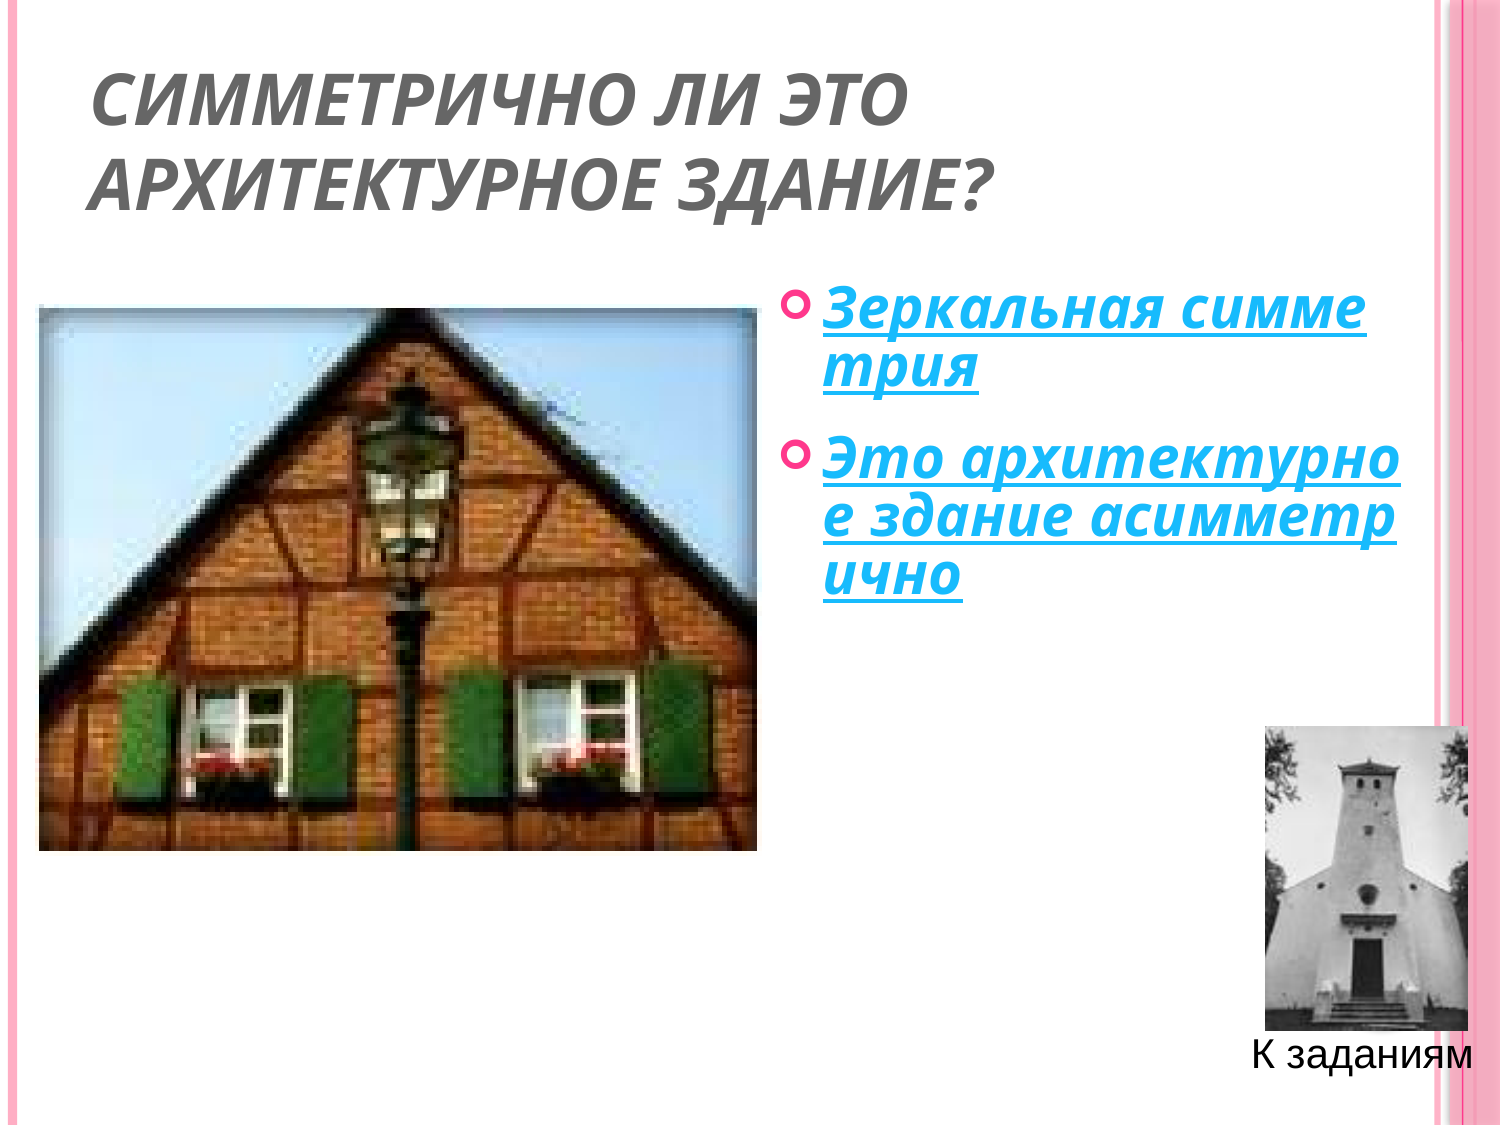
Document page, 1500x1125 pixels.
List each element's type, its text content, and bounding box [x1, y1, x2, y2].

picture [1265, 726, 1469, 1032]
title Симметрично ли это архитектурное здание? [75, 45, 1425, 233]
list Зеркальная симметрия Это архитектурное здание асимметрично [762, 262, 1426, 1125]
text_box К заданиям [1224, 1019, 1500, 1085]
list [34, 304, 762, 856]
